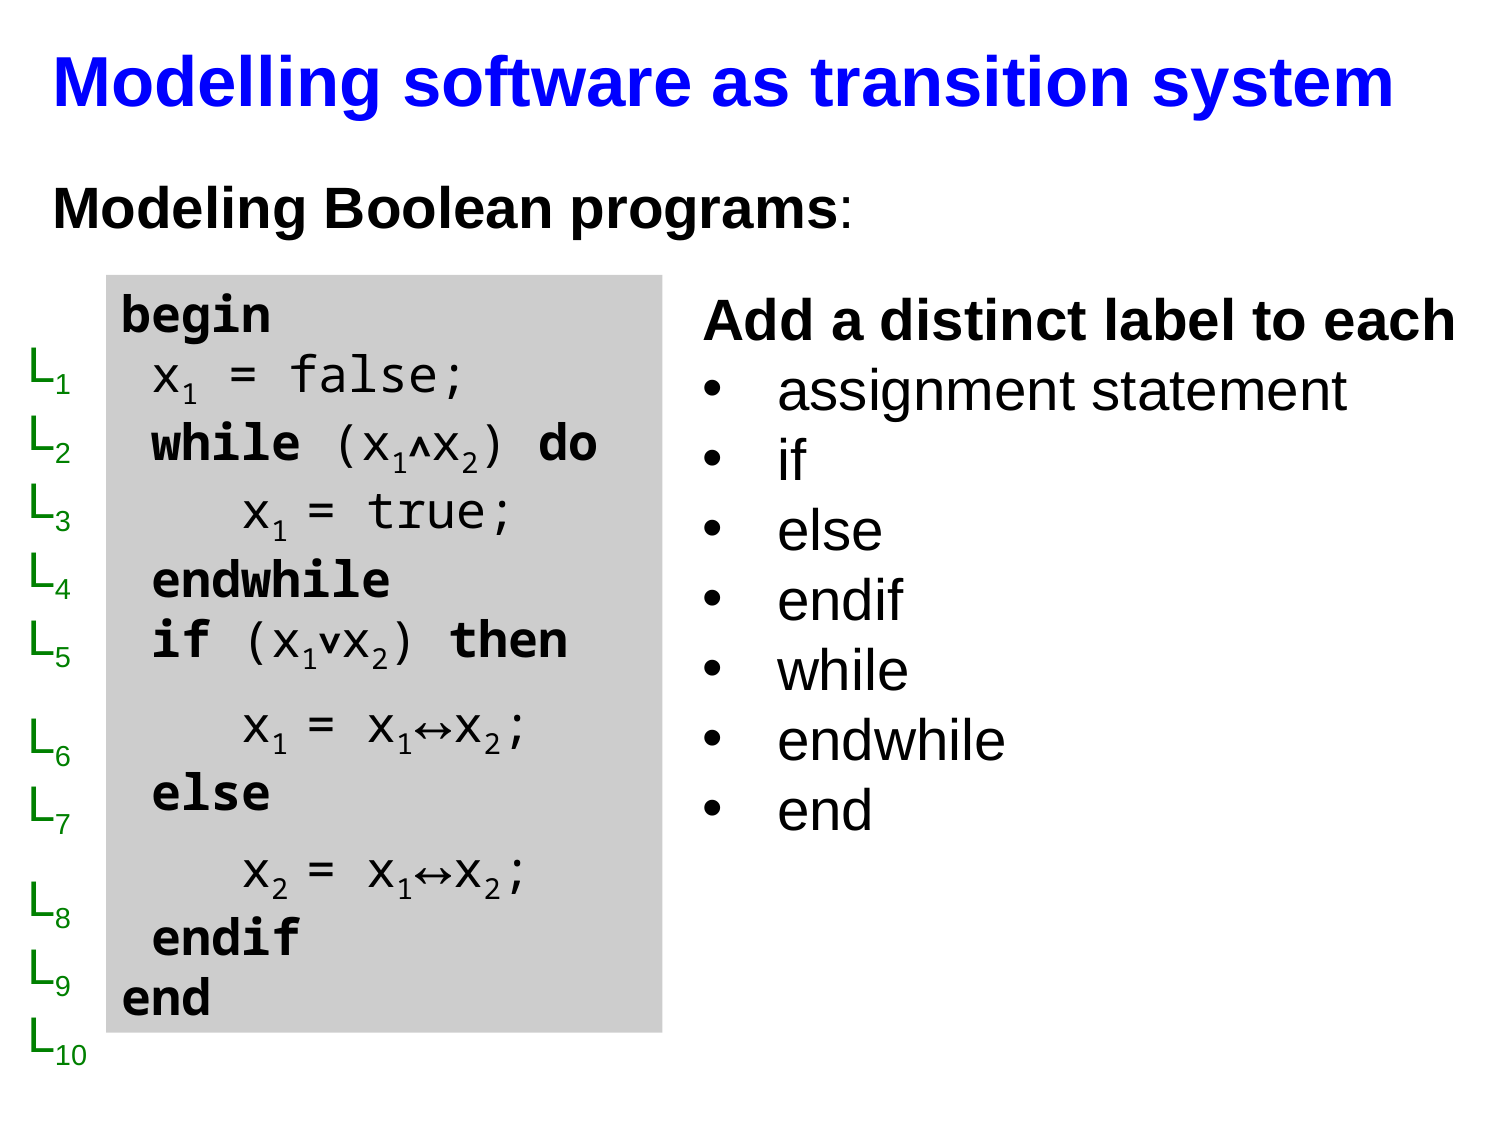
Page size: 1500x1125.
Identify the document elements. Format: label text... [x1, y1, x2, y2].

text_box L1 L2 L3 L4 L5 L6 L7 L8 L9 L10 [12, 324, 153, 1125]
text_box begin x1 = false; while (x1∧x2) do x1 = true; endwhile if (x1∨x2) then x1 = x1↔x2; else x2 = x1↔x2; endif end [106, 274, 663, 1033]
list Modeling Boolean programs: [37, 162, 1500, 1051]
text_box Add a distinct label to each assignment statement if else endif while endwhile end [687, 275, 1500, 920]
title Modelling software as transition system [37, 19, 1463, 138]
